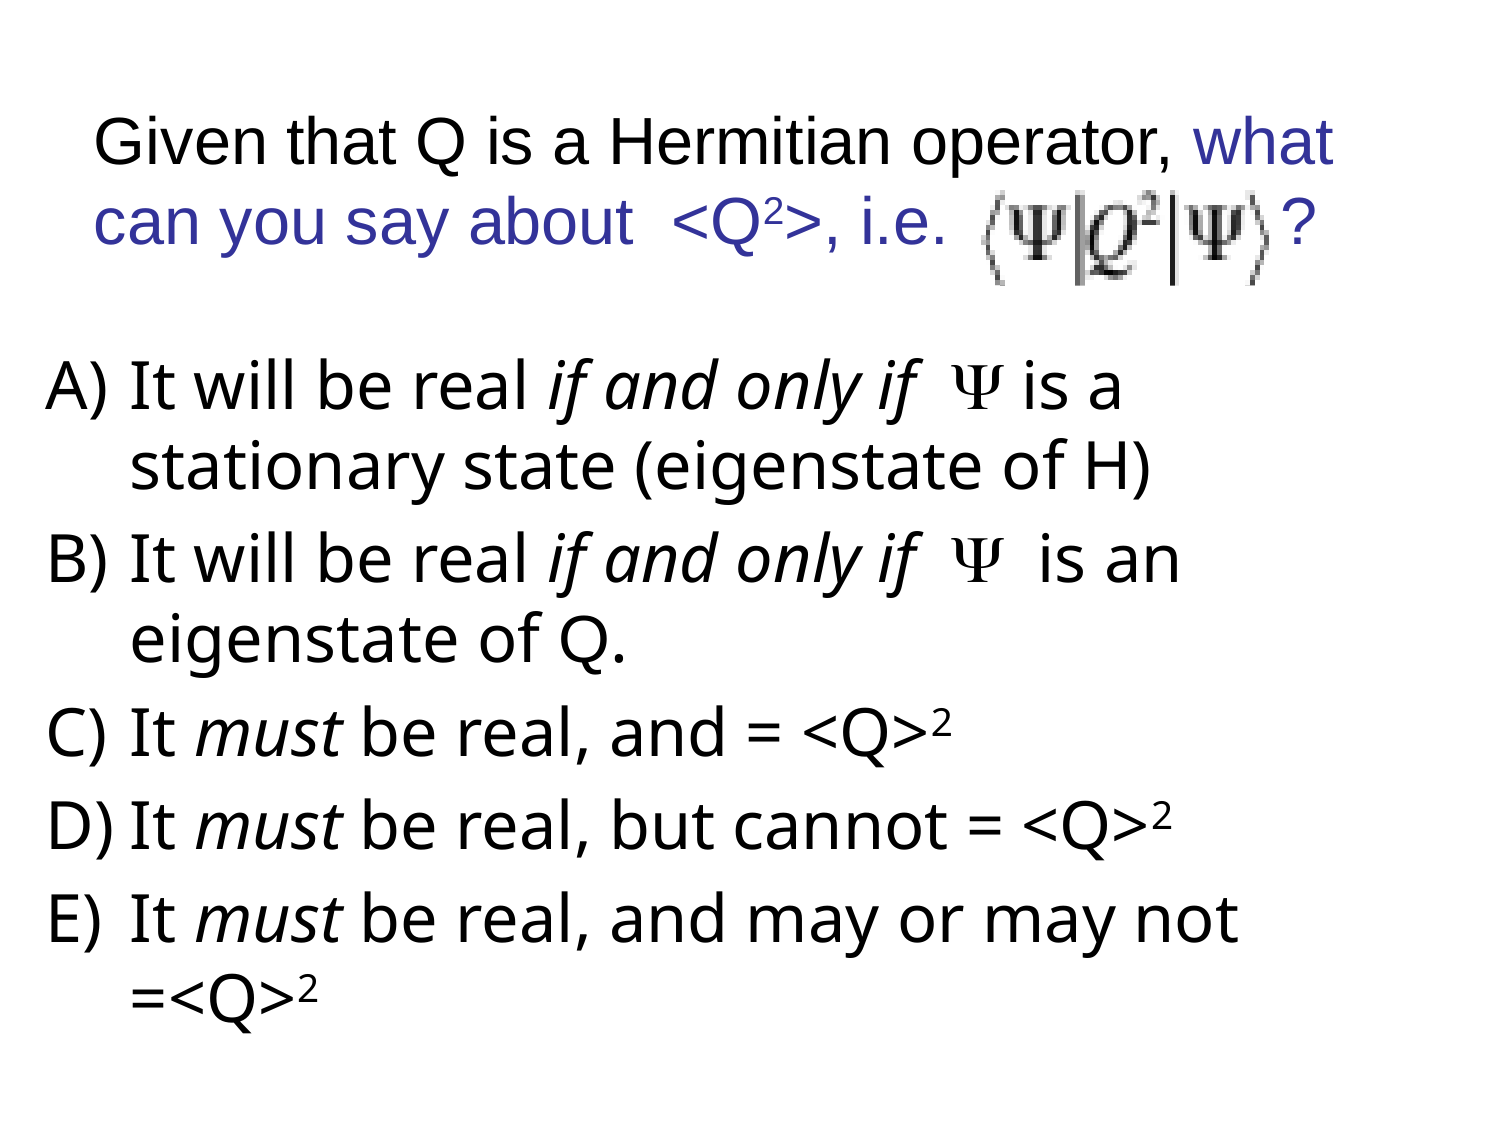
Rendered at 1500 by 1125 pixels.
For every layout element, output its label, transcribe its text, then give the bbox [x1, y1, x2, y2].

list It will be real if and only if Y is a stationary state (eigenstate of H) It will be real if and only if Y is an eigenstate of Q. It must be real, and = <Q>2 It must be real, but cannot = <Q>2 It must be real, and may or may not =<Q>2 [30, 335, 1306, 1077]
title Given that Q is a Hermitian operator, what can you say about <Q2>, i.e. ? [78, 53, 1467, 303]
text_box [972, 181, 1271, 286]
